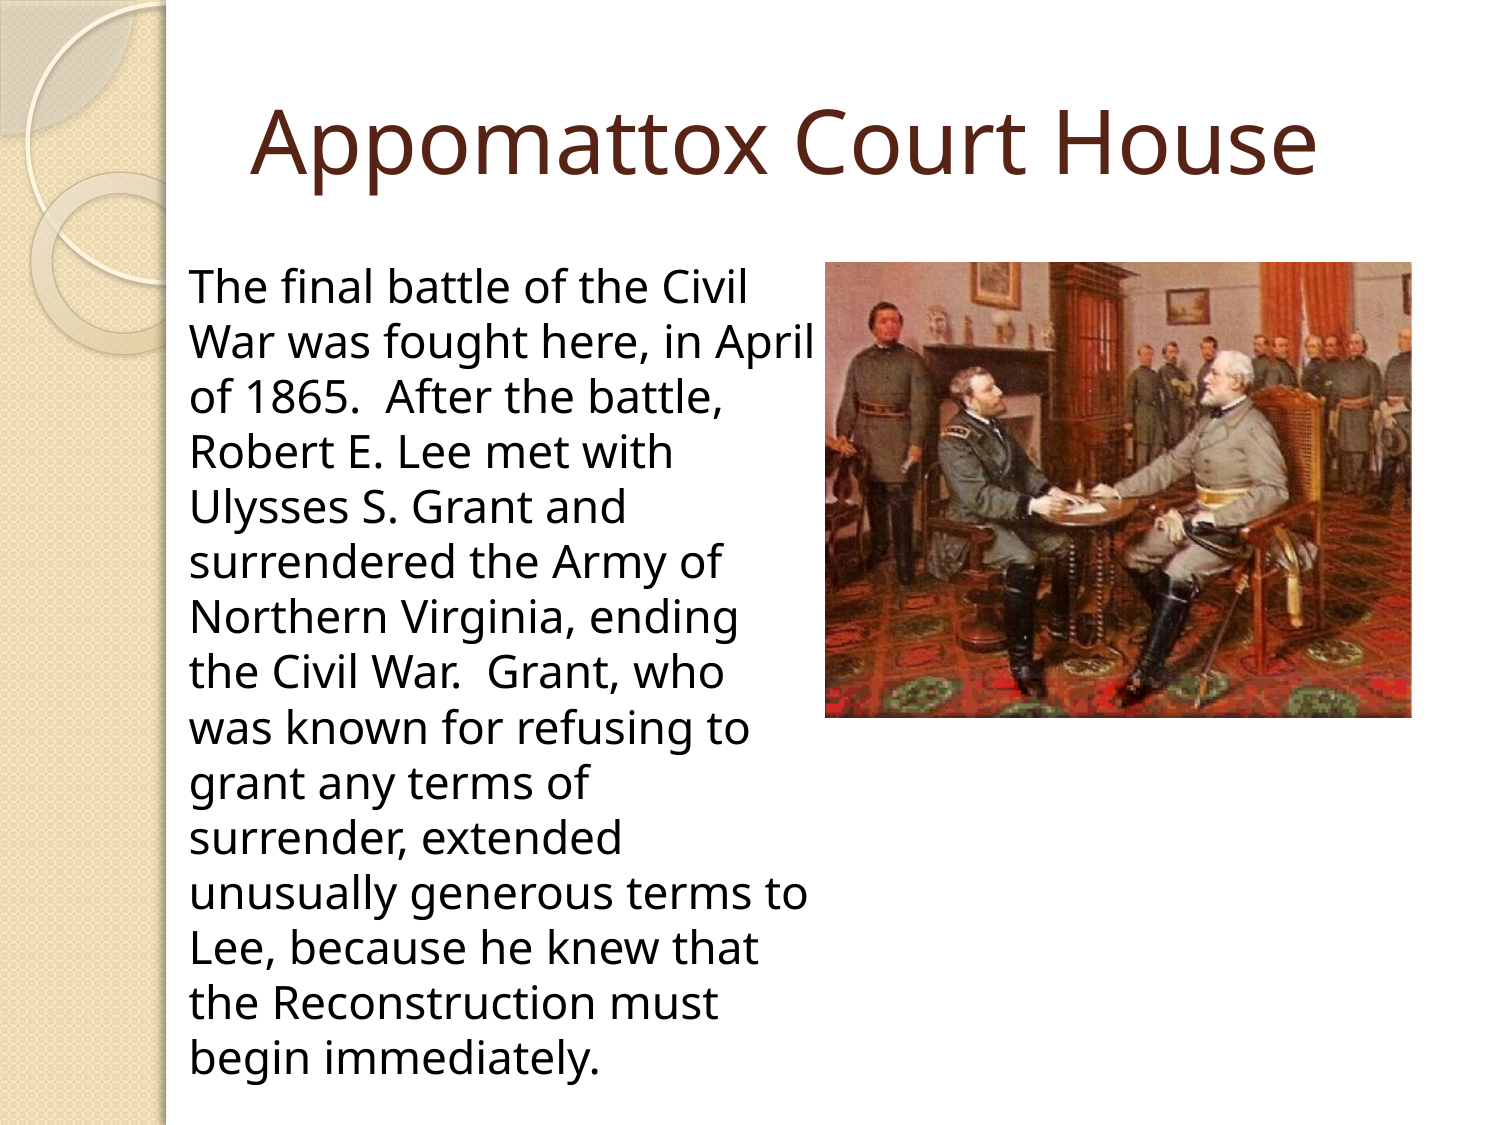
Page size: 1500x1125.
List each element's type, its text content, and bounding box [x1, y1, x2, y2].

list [824, 262, 1426, 718]
title Appomattox Court House [235, 45, 1466, 233]
list The final battle of the Civil War was fought here, in April of 1865. After the battle, Robert E. Lee met with Ulysses S. Grant and surrendered the Army of Northern Virginia, ending the Civil War. Grant, who was known for refusing to grant any terms of surrender, extended unusually generous terms to Lee, because he knew that the Reconstruction must begin immediately. [162, 249, 836, 1100]
